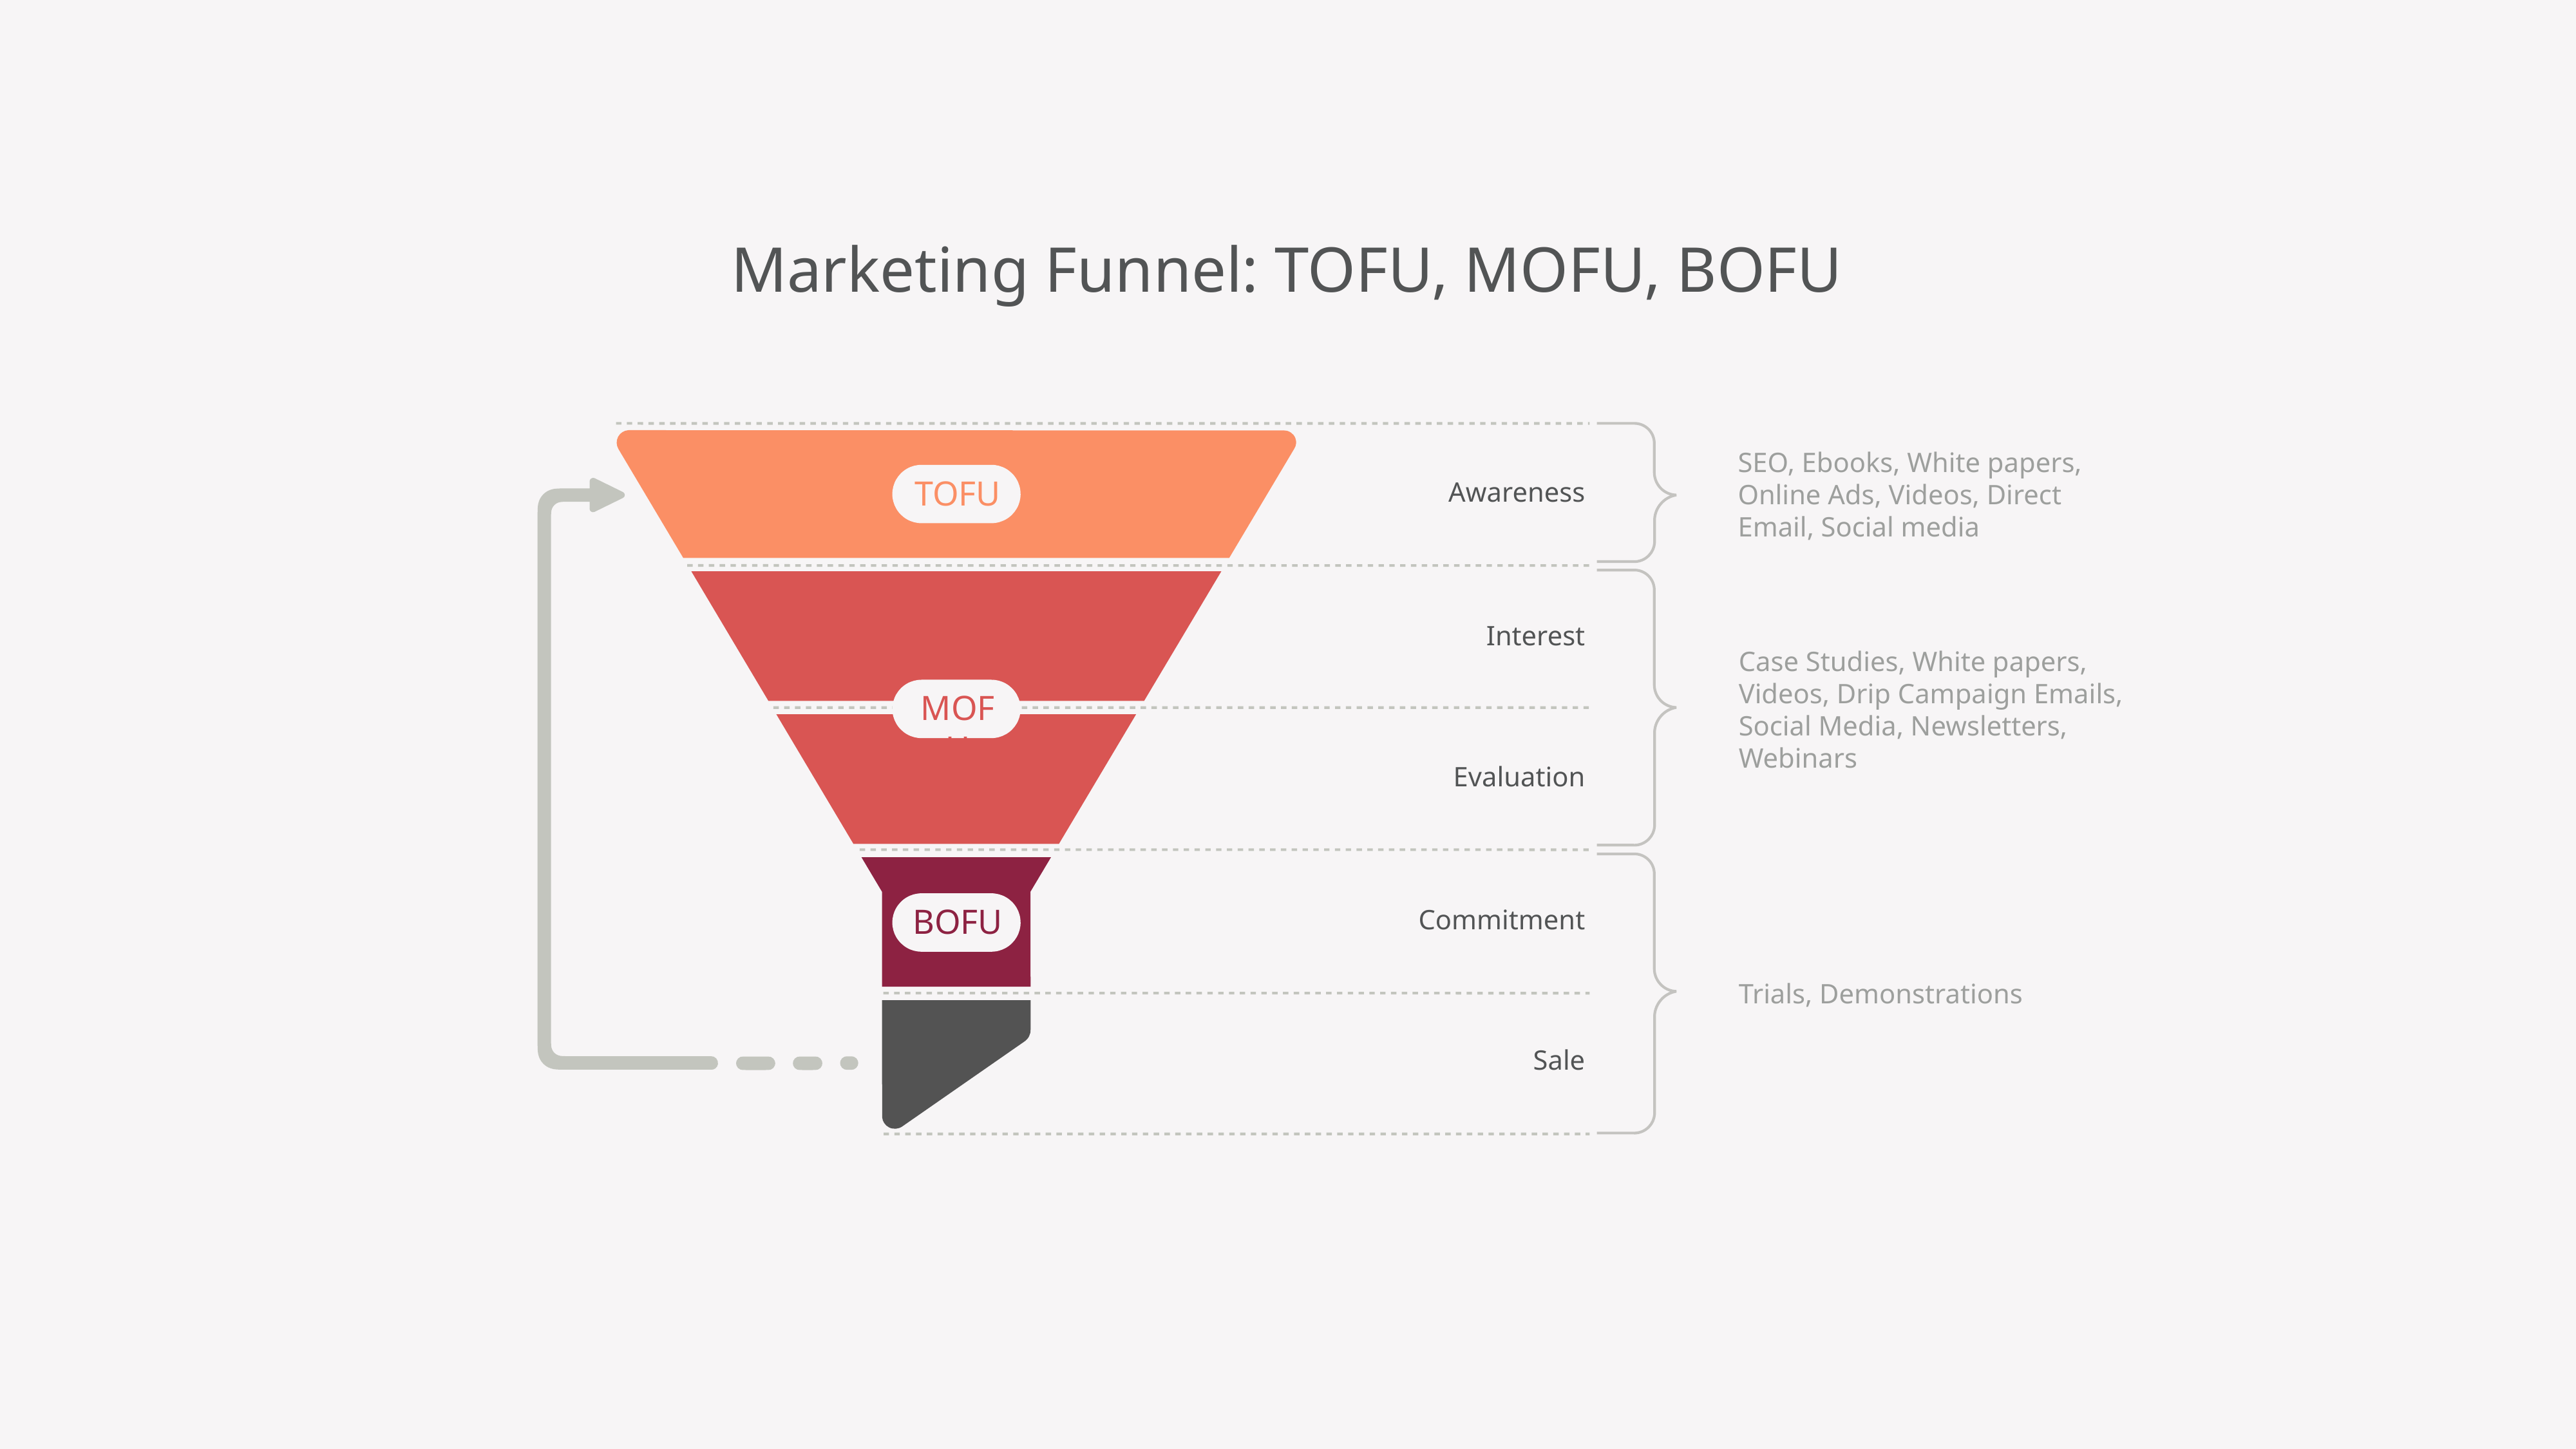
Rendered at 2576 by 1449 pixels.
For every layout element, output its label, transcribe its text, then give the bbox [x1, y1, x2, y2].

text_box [537, 423, 2134, 1134]
text_box Marketing Funnel: TOFU, MOFU, BOFU [710, 225, 1864, 310]
